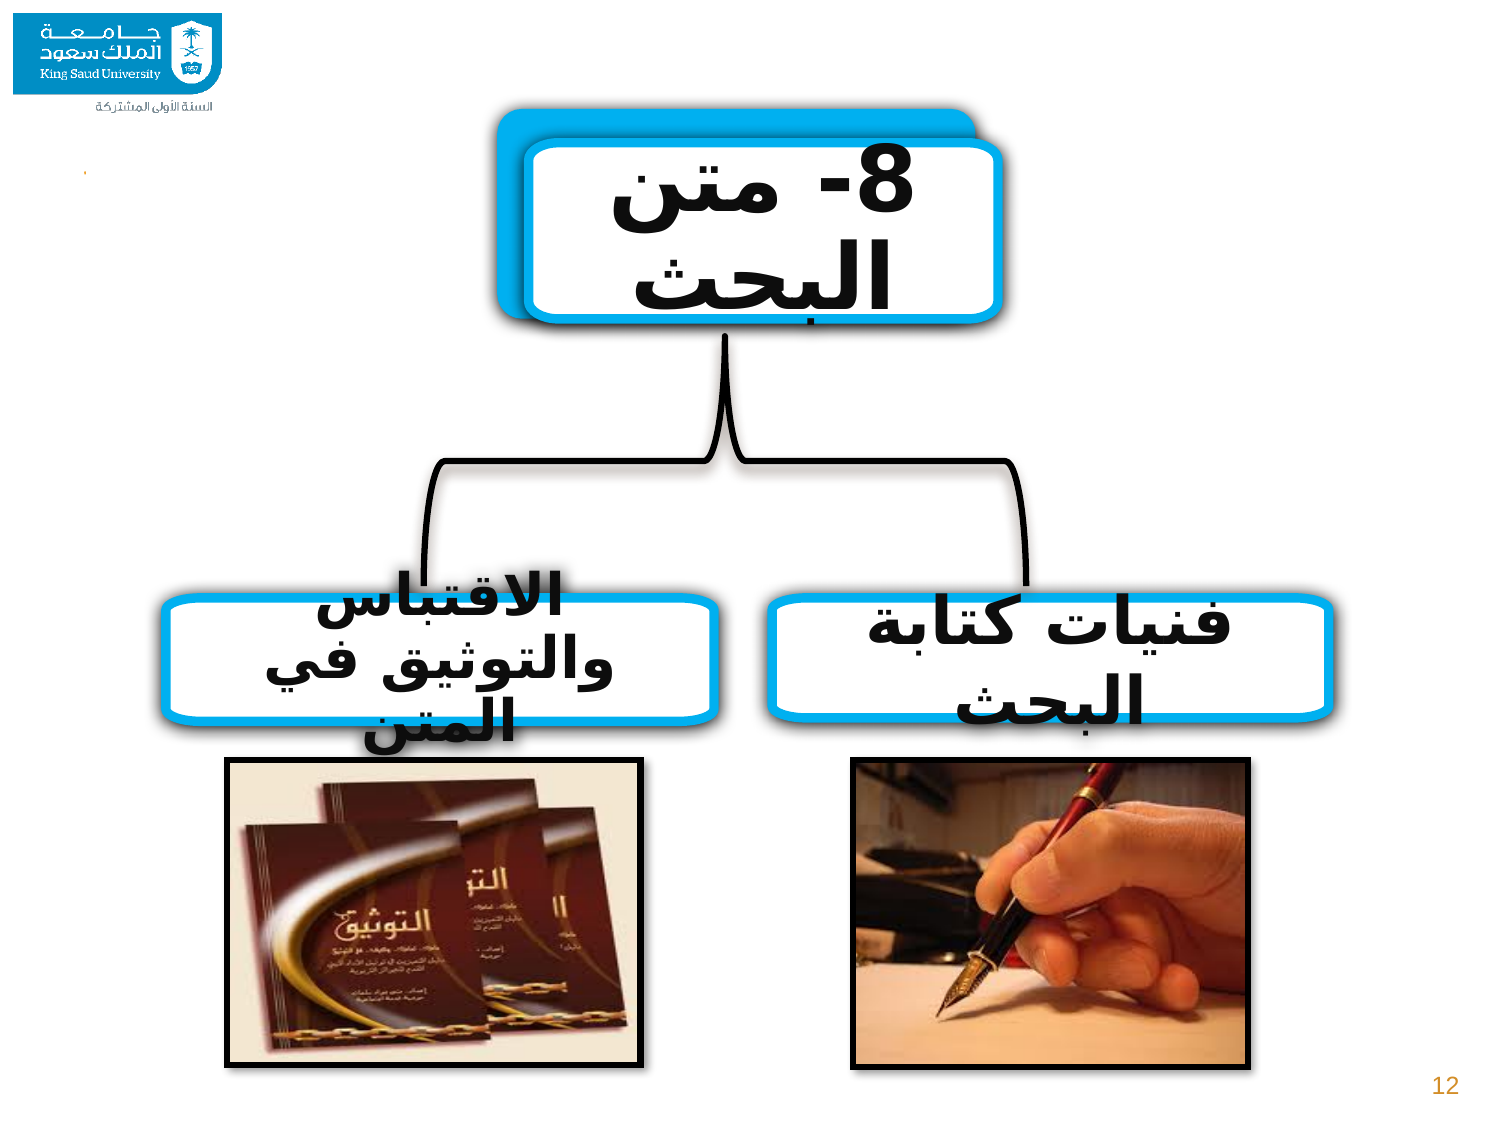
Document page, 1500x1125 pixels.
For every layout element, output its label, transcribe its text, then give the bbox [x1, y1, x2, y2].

picture [229, 762, 638, 1063]
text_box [501, 113, 999, 320]
text_box [420, 338, 1030, 587]
text_box فنيات كتابة البحث [771, 596, 1330, 719]
slide_number 12 [1350, 1061, 1475, 1103]
text_box الاقتباس والتوثيق في المتن [165, 597, 715, 723]
picture [855, 762, 1245, 1065]
picture [0, 0, 236, 126]
